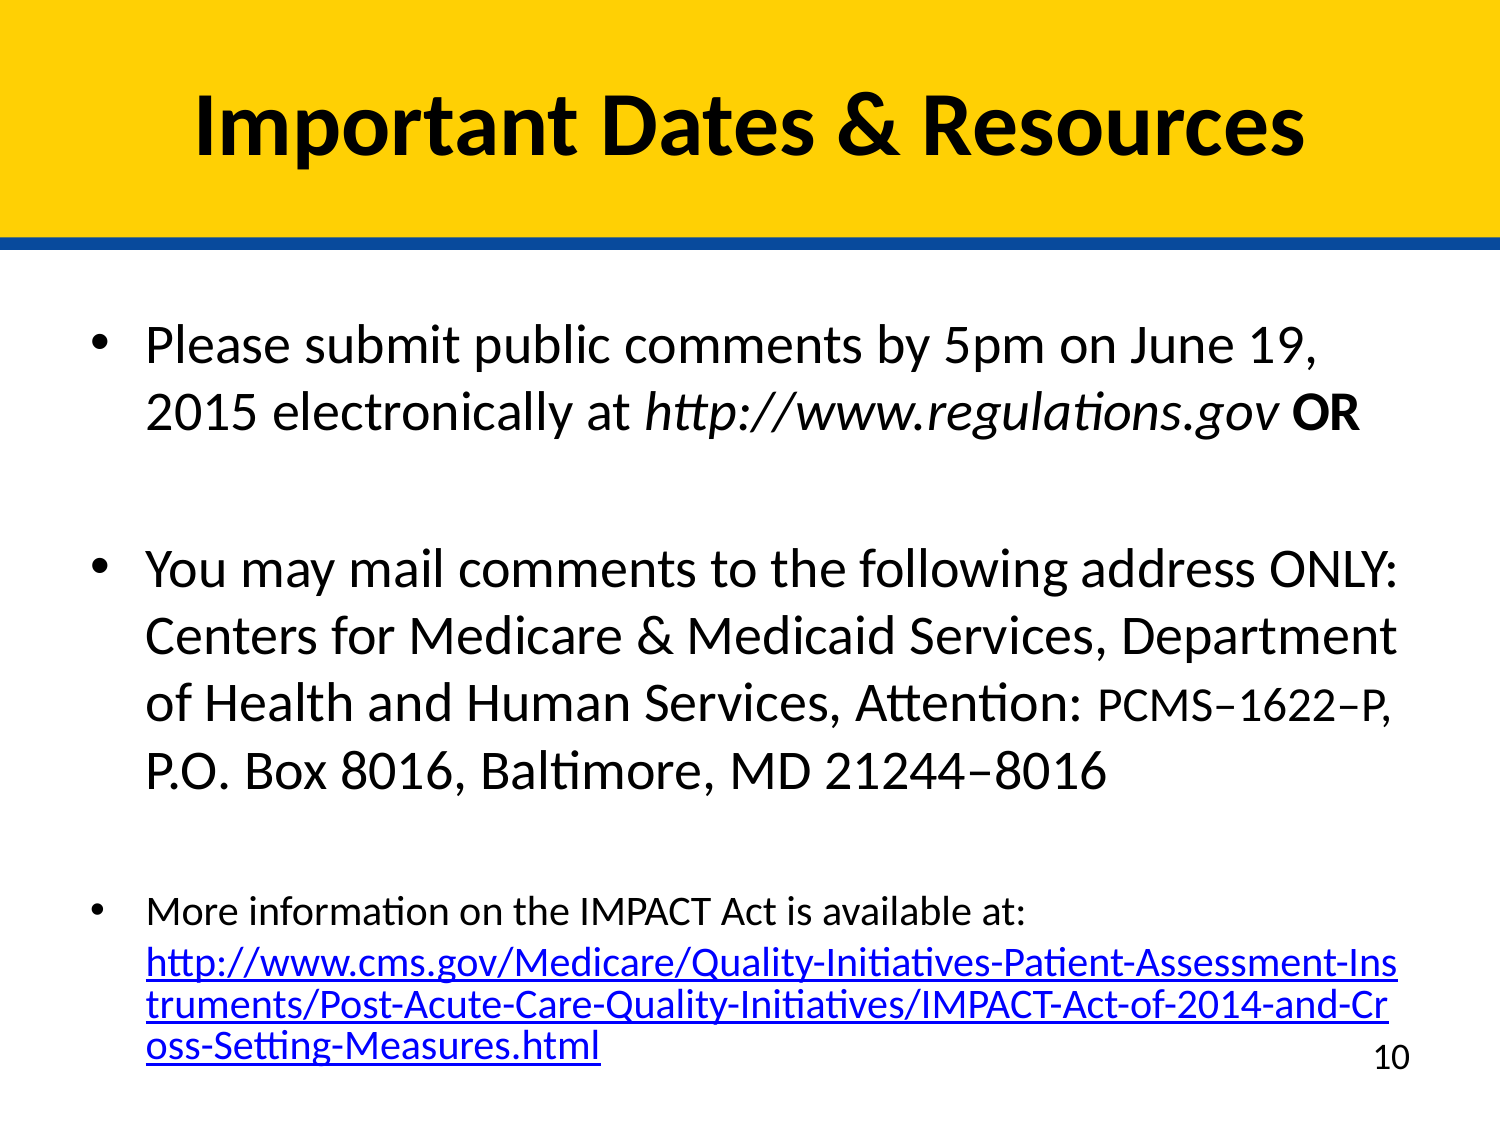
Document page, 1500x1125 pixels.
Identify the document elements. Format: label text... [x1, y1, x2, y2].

title Important Dates & Resources [0, 0, 1500, 238]
list Please submit public comments by 5pm on June 19, 2015 electronically at http://www.regulations.gov OR You may mail comments to the following address ONLY: Centers for Medicare & Medicaid Services, Department of Health and Human Services, Attention: PCMS–1622–P, P.O. Box 8016, Baltimore, MD 21244–8016 More information on the IMPACT Act is available at: http://www.cms.gov/Medicare/Quality-Initiatives-Patient-Assessment-Instruments/Post-Acute-Care-Quality-Initiatives/IMPACT-Act-of-2014-and-Cross-Setting-Measures.html [75, 299, 1425, 1005]
text_box 10 [74, 1024, 1425, 1085]
